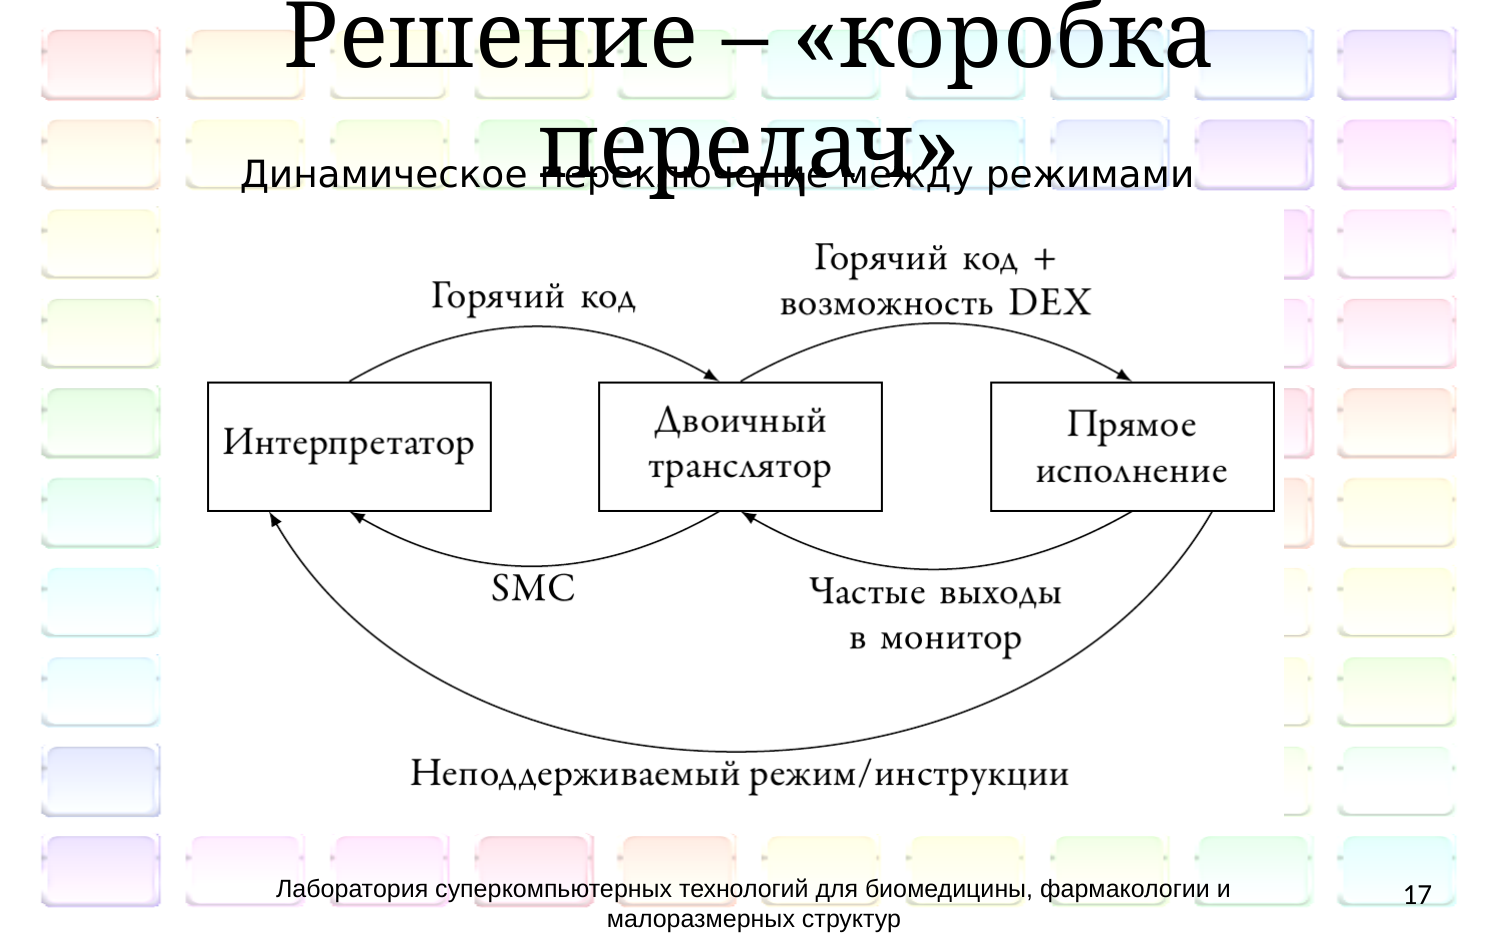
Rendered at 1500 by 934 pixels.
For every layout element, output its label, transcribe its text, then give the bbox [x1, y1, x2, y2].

text_box Решение – «коробка передач» [74, 7, 1425, 164]
text_box Динамическое переключение между режимами [64, 142, 1371, 203]
picture [0, 0, 1500, 934]
text_box Лаборатория суперкомпьютерных технологий для биомедицины, фармакологии и малоразмерных структур [171, 864, 1338, 915]
text_box 17 [1387, 868, 1473, 918]
